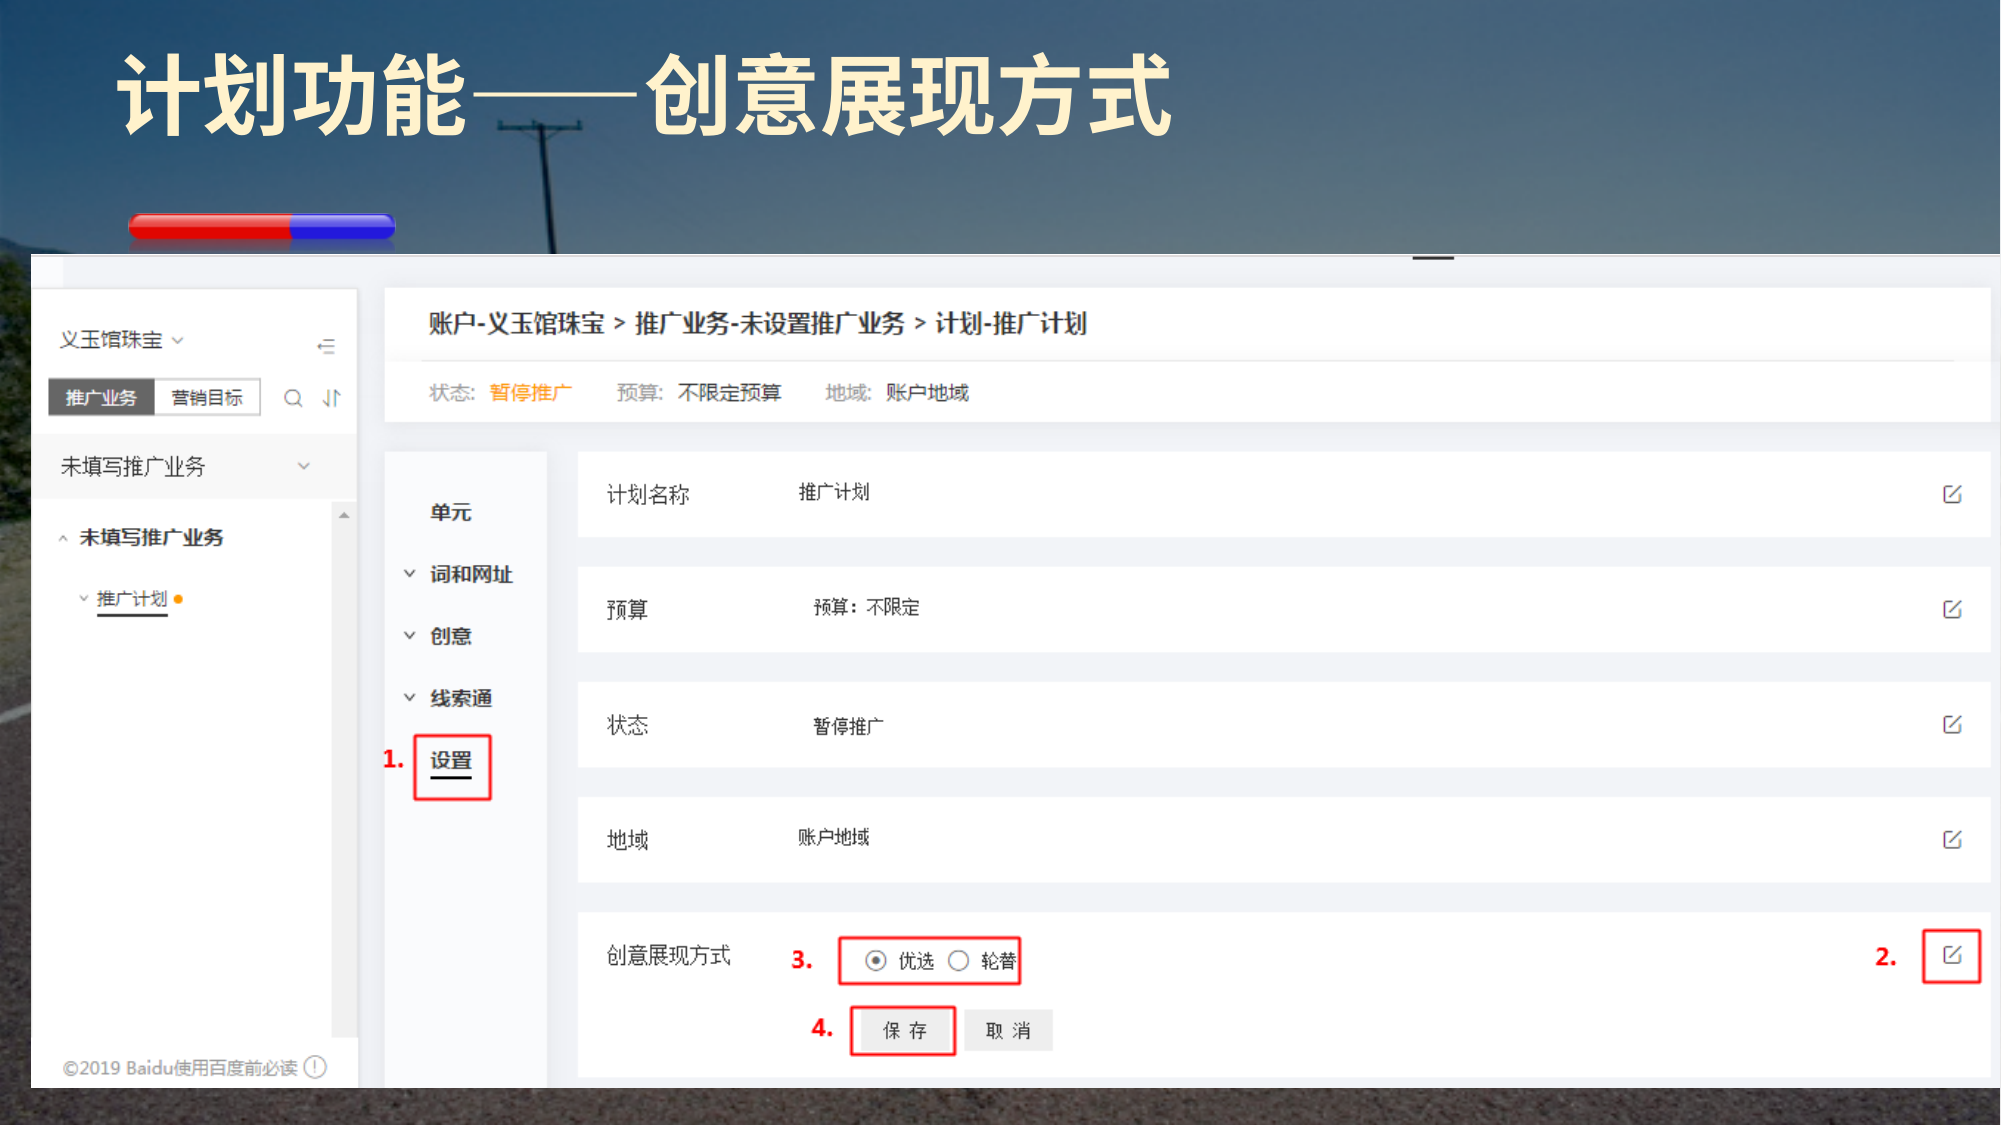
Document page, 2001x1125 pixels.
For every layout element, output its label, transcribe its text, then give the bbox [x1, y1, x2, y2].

title 计划功能——创意展现方式 [99, 45, 1521, 203]
picture [0, 0, 2001, 1125]
